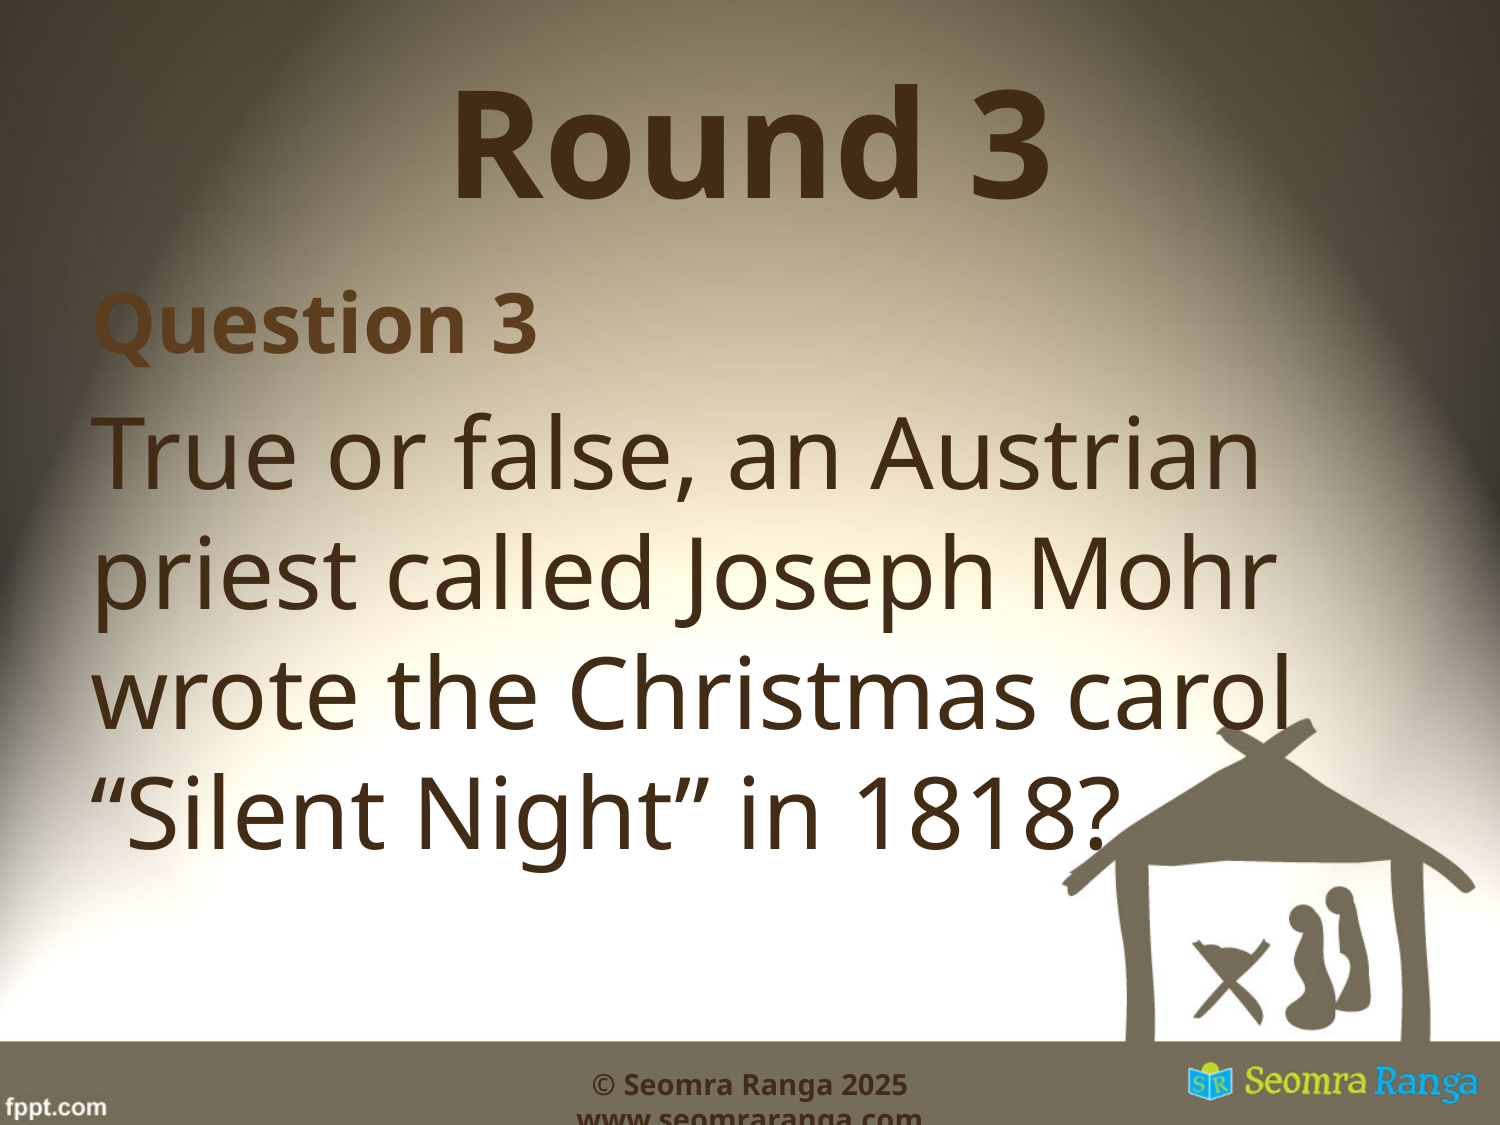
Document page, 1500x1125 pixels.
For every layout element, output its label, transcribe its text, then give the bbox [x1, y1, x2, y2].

text_box © Seomra Ranga 2025 www.seomraranga.com [401, 1058, 1099, 1125]
list Question 3 True or false, an Austrian priest called Joseph Mohr wrote the Christmas carol “Silent Night” in 1818? [75, 262, 1425, 1005]
title Round 3 [75, 45, 1425, 233]
picture [0, 0, 1500, 1125]
